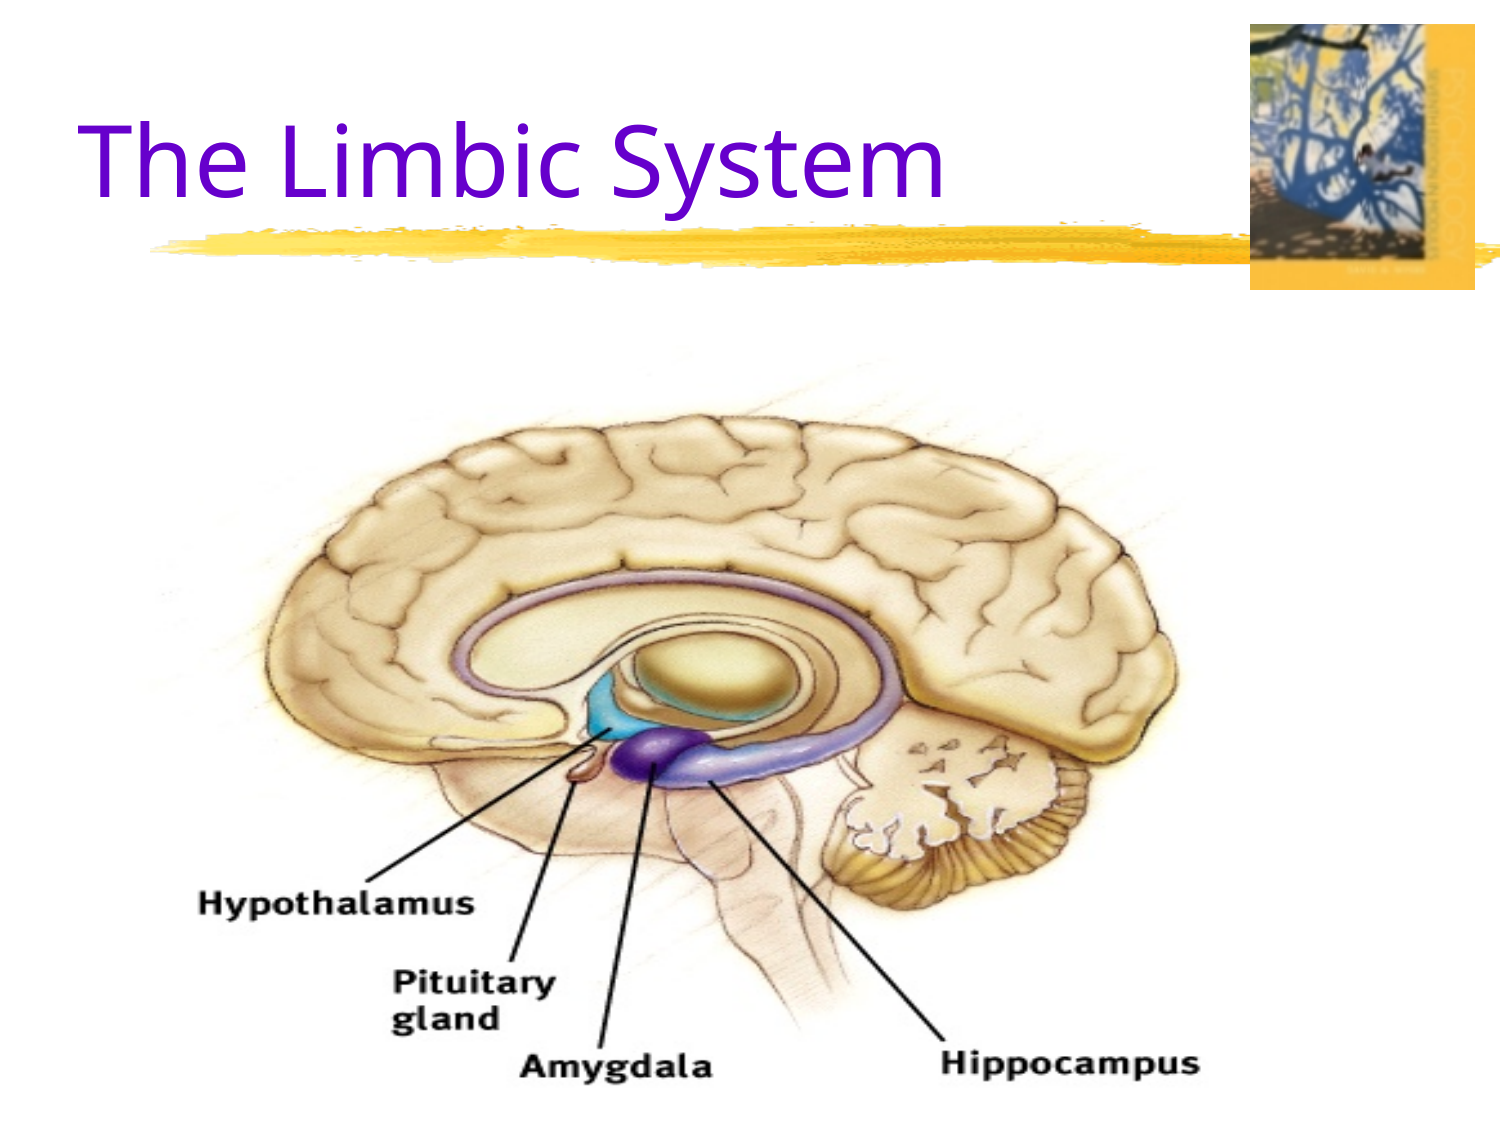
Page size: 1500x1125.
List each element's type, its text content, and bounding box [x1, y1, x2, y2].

picture [150, 24, 1500, 290]
picture [74, 315, 1363, 1125]
title The Limbic System [62, 37, 1209, 226]
